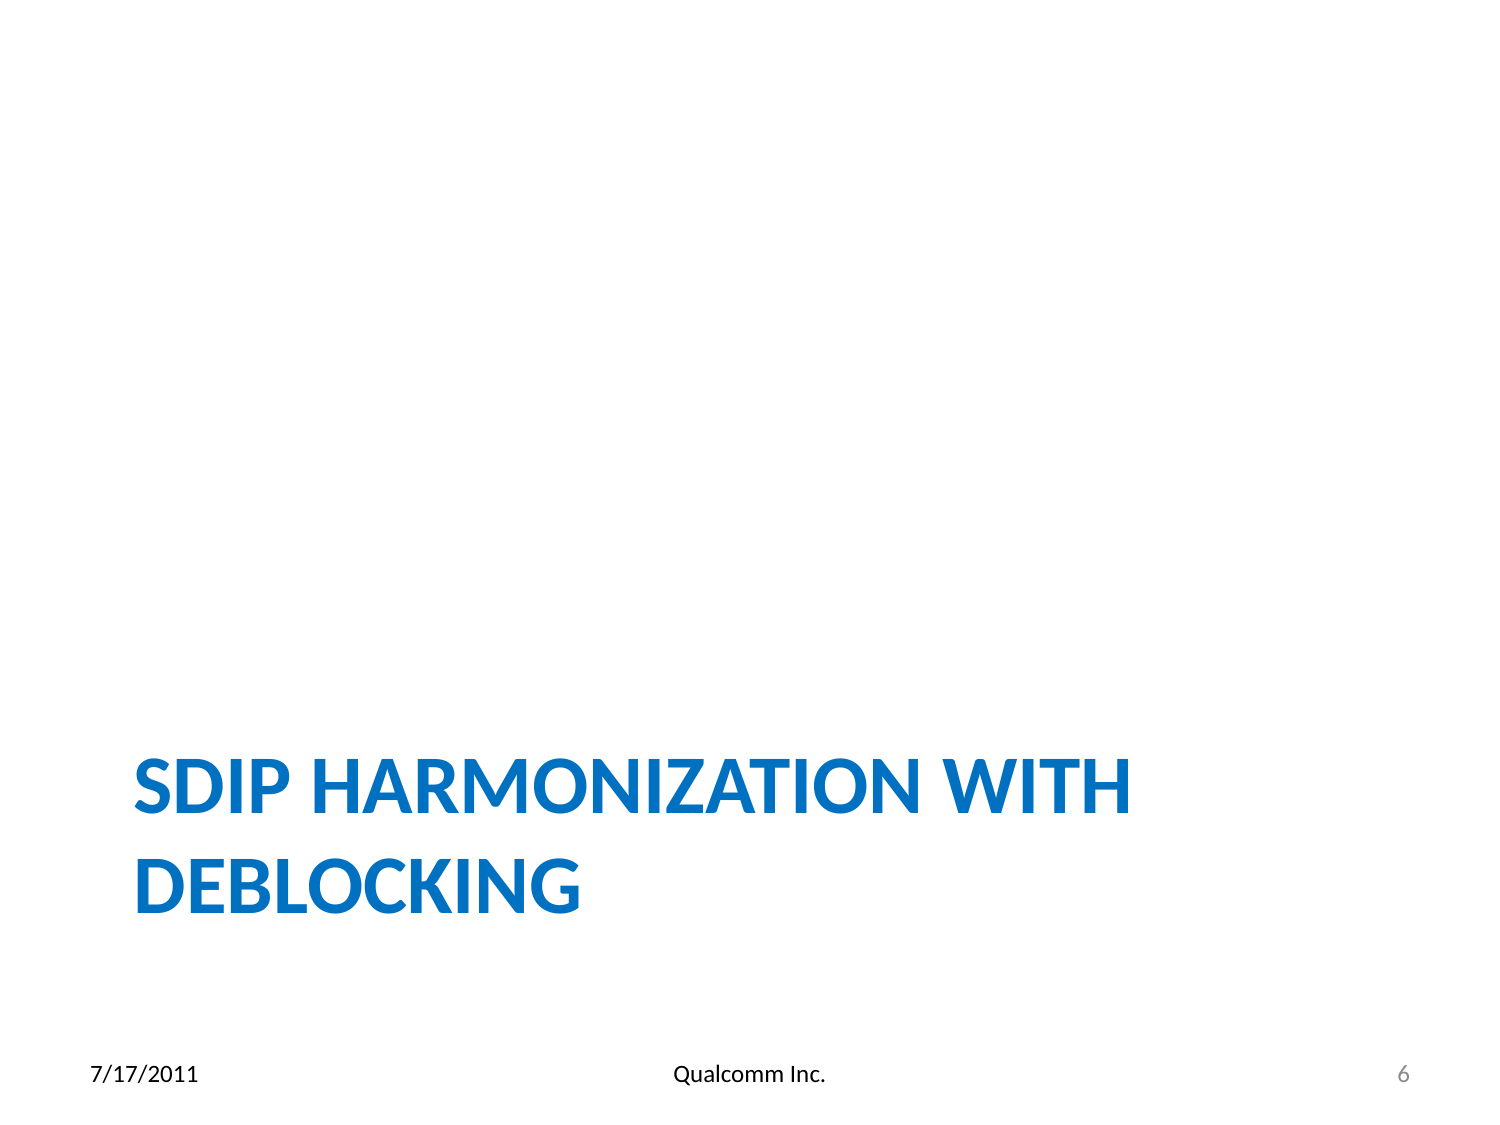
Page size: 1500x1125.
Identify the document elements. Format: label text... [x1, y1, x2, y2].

title SDIP Harmonization with Deblocking [118, 722, 1394, 947]
footer Qualcomm Inc. [512, 1042, 988, 1103]
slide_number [75, 1042, 425, 1103]
slide_number 6 [1074, 1042, 1425, 1103]
